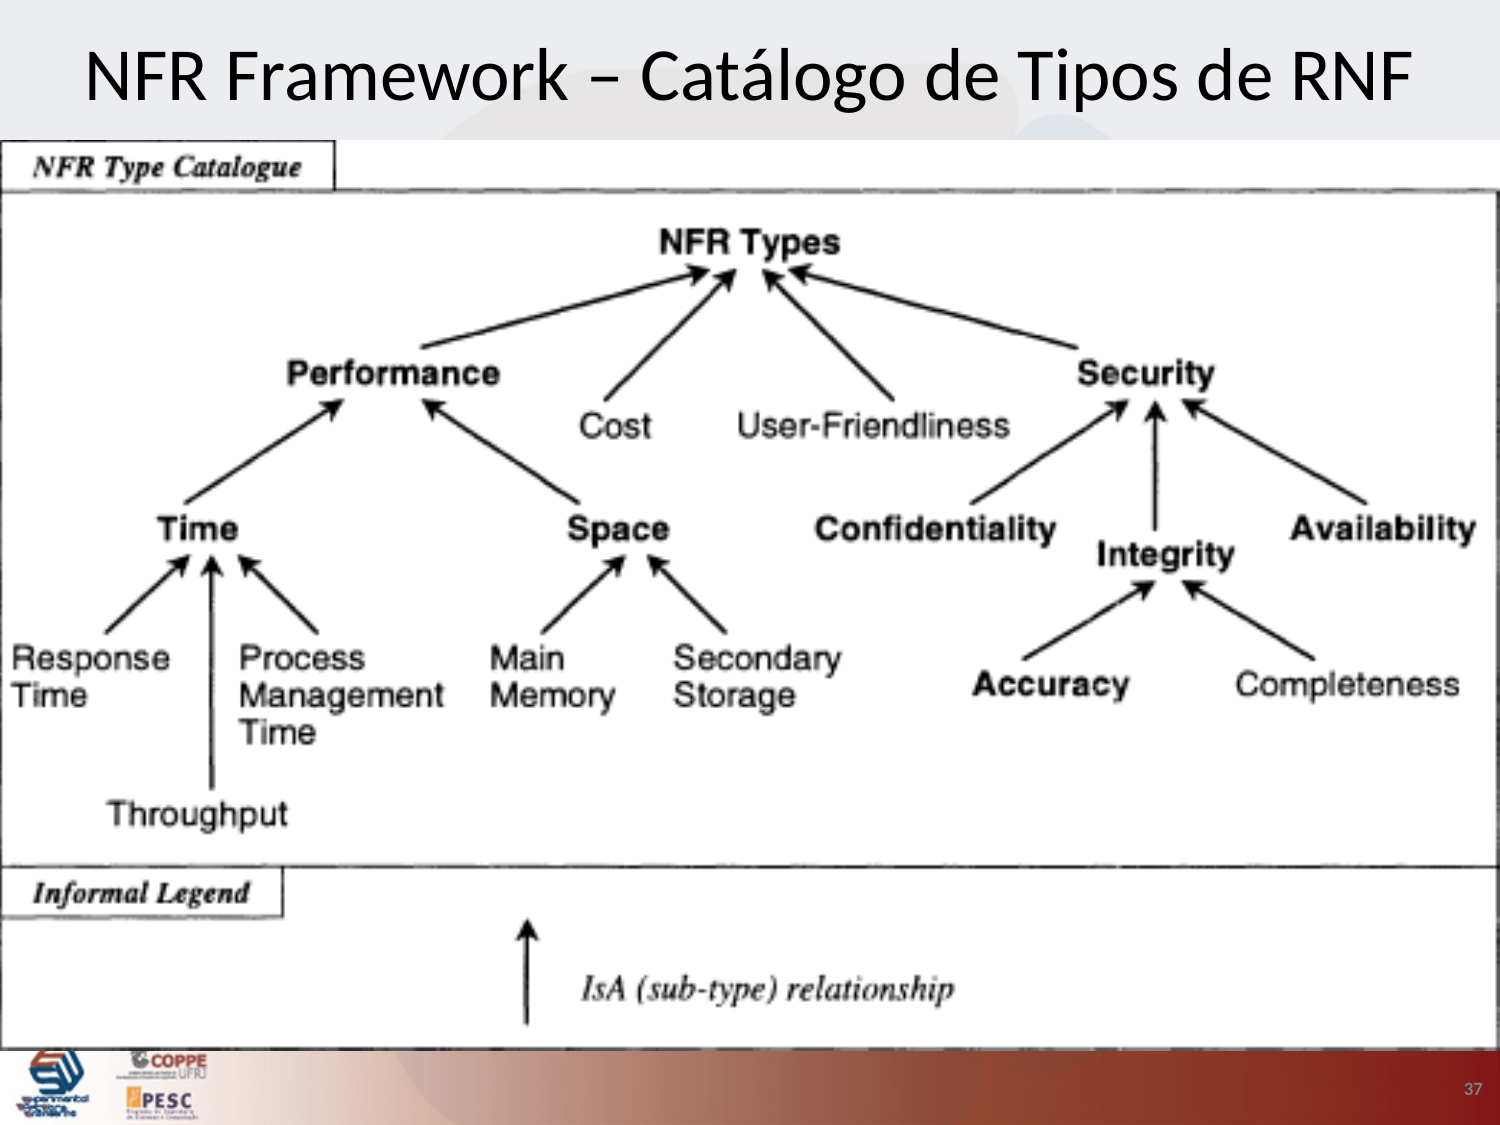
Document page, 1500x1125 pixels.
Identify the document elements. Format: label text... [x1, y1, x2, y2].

picture [0, 140, 1500, 1125]
title NFR Framework – Catálogo de Tipos de RNF [0, 0, 1500, 140]
